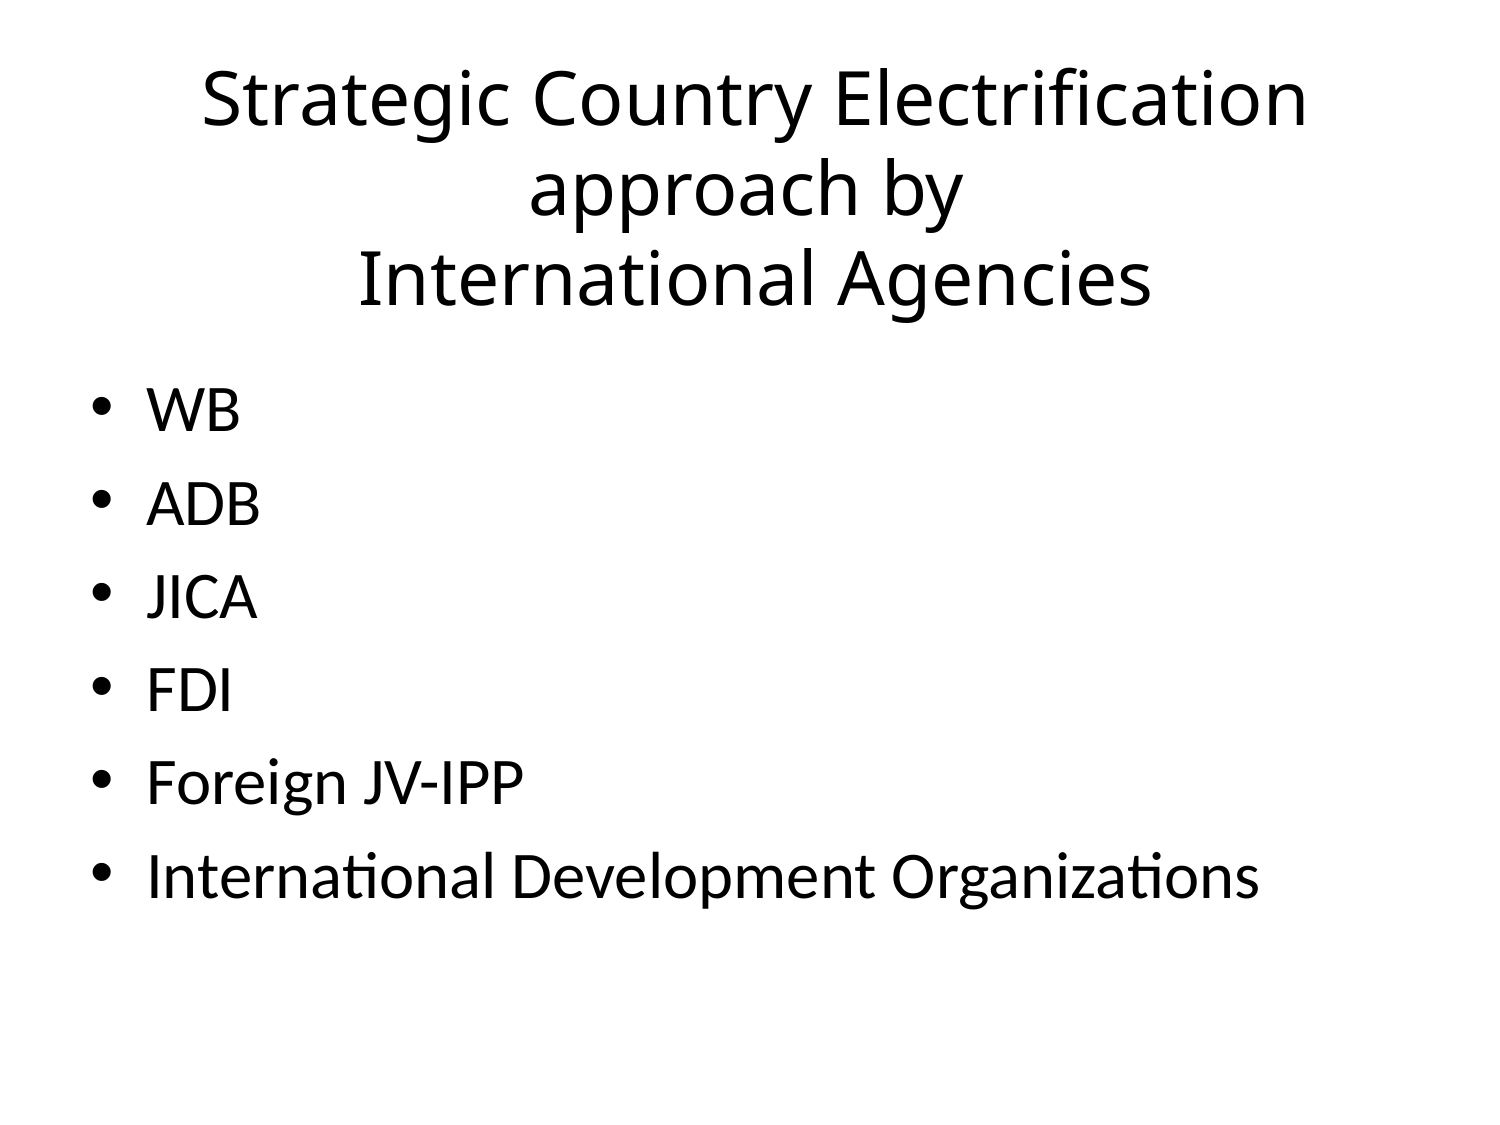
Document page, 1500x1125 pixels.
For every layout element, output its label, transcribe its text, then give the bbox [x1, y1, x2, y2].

title Strategic Country Electrification approach by International Agencies [37, 45, 1475, 325]
list WB ADB JICA FDI Foreign JV-IPP International Development Organizations [75, 357, 1425, 1100]
